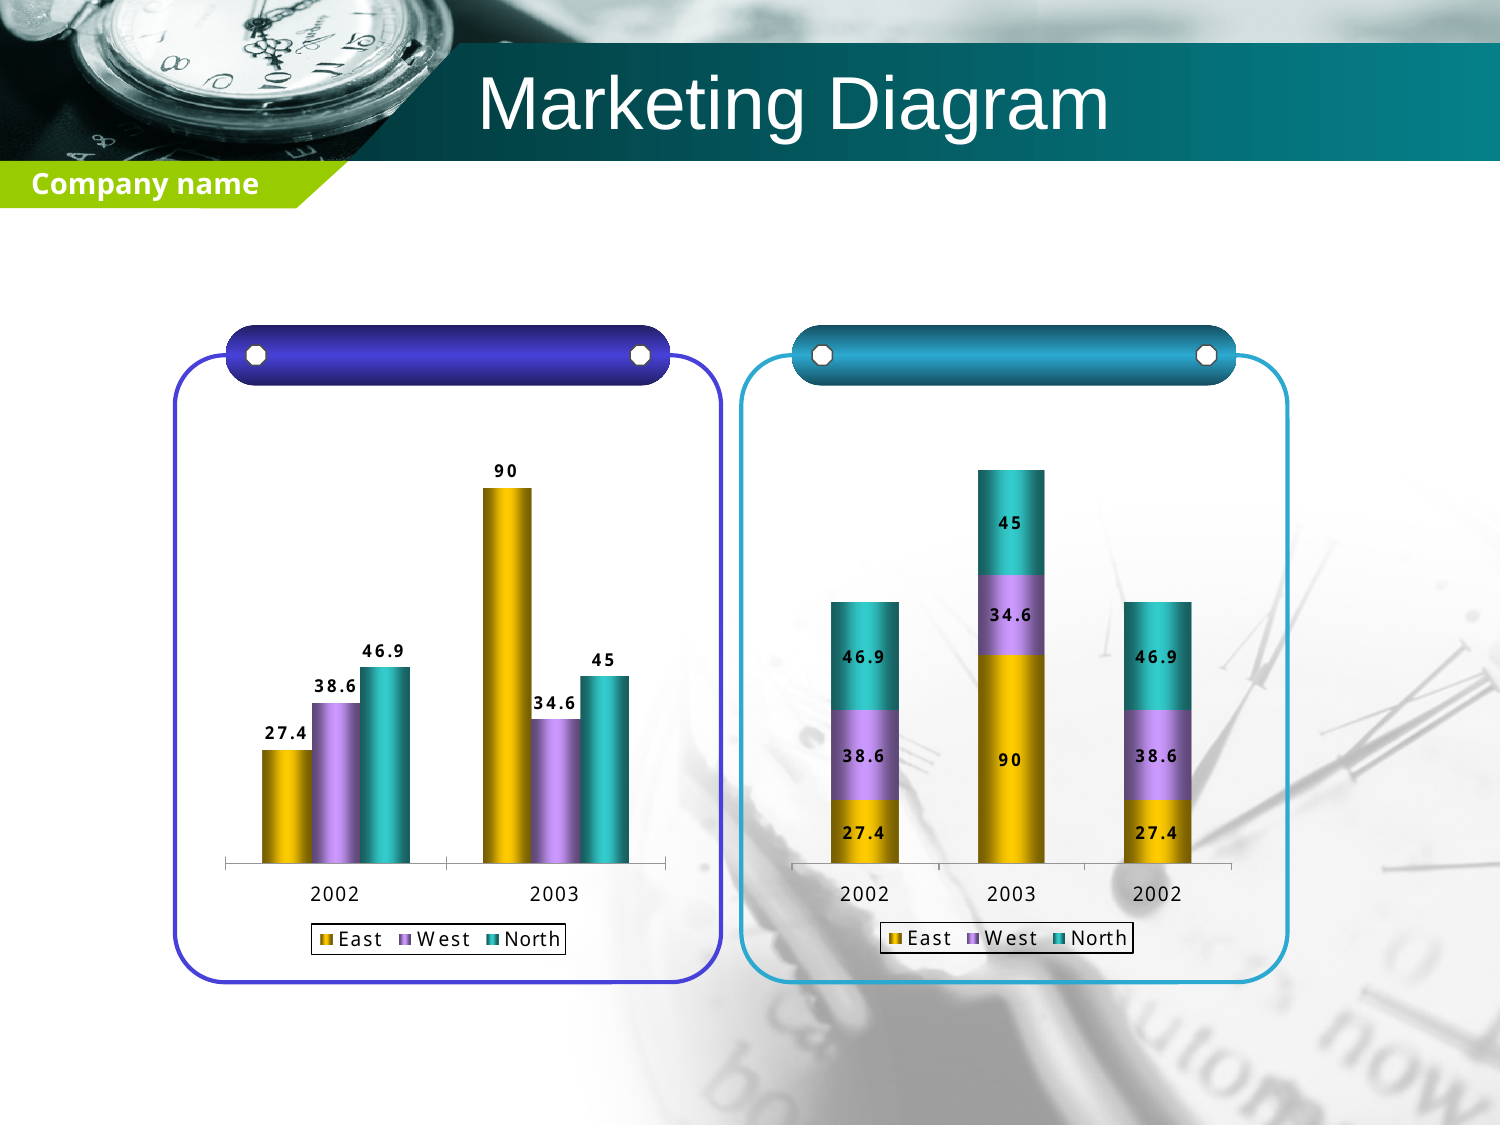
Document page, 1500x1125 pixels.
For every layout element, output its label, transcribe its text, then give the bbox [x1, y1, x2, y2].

picture [0, 0, 1500, 160]
picture [513, 467, 1500, 1125]
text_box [174, 324, 1288, 983]
title Marketing Diagram [462, 53, 1463, 146]
